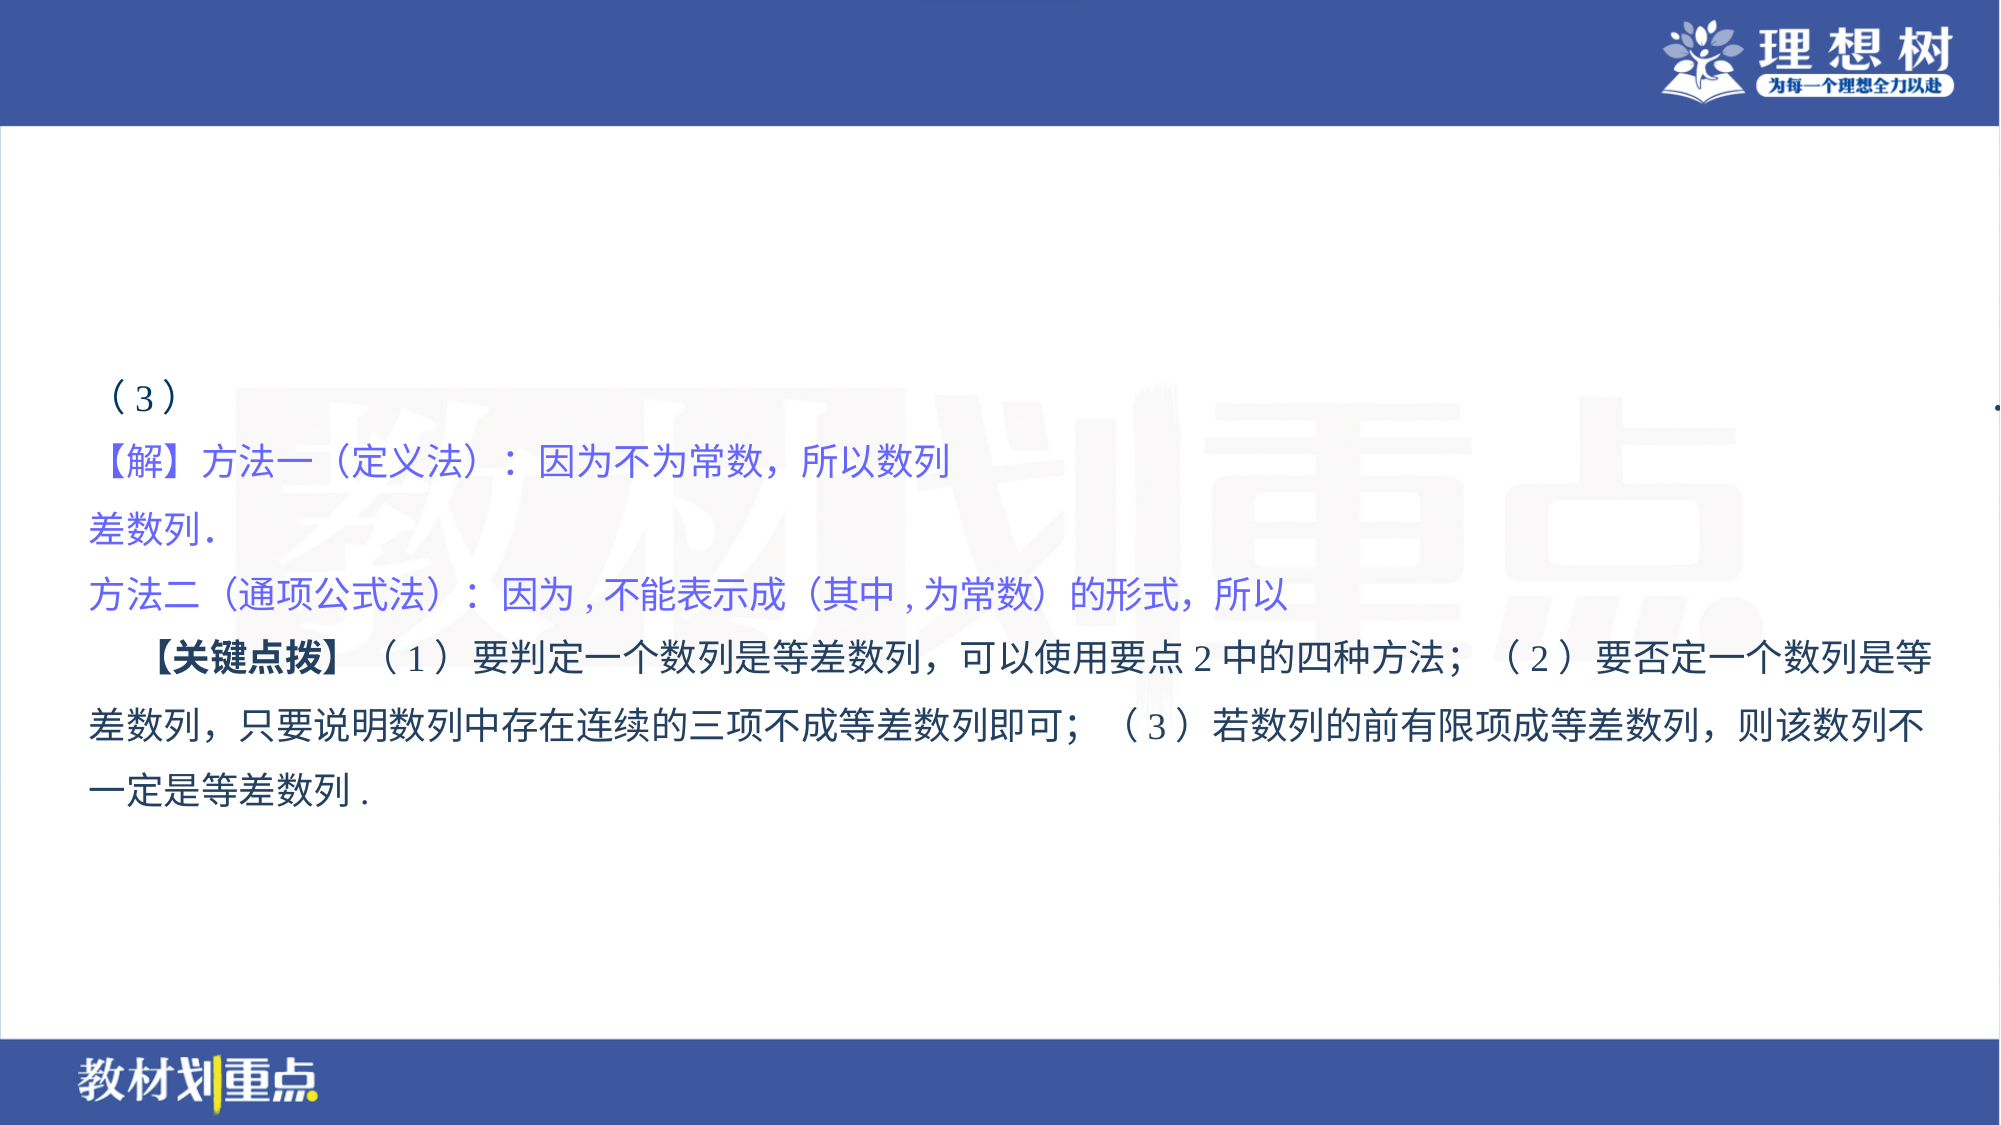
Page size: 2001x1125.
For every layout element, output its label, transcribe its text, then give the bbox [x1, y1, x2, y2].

text_box 【关键点拨】（1）要判定一个数列是等差数列，可以使用要点2中的四种方法；（2）要否定一个数列是等 差数列，只要说明数列中存在连续的三项不成等差数列即可；（3）若数列的前有限项成等差数列，则该数列不 一定是等差数列. [88, 609, 1911, 806]
picture [0, 0, 2000, 1125]
